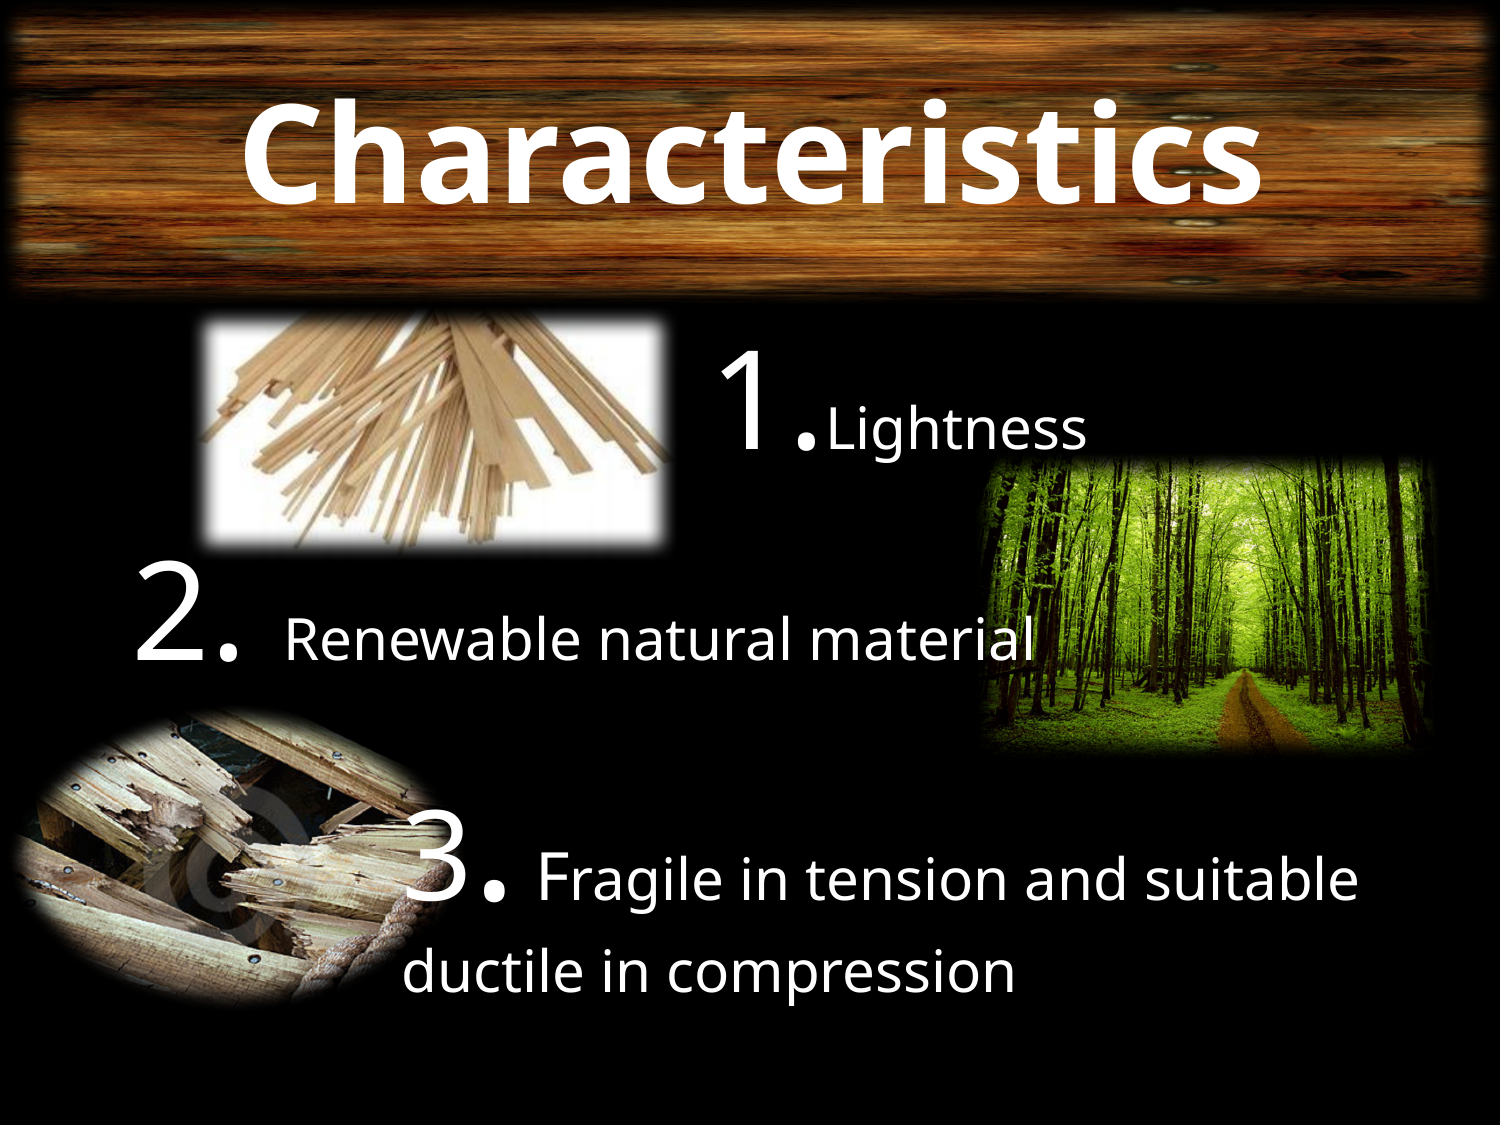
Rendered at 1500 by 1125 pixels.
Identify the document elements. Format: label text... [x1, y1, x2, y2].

text_box 2. Renewable natural material [117, 515, 592, 696]
text_box 2. Renewable natural material [908, 515, 967, 696]
text_box 1.Lightness [908, 304, 1418, 515]
text_box 3. Fragile in tension and suitable ductile in compression [473, 726, 1500, 1012]
text_box Characteristics [908, 58, 1325, 239]
text_box Characteristics [222, 58, 592, 239]
picture [10, 0, 1491, 903]
picture [4, 702, 469, 1015]
picture [972, 451, 1442, 762]
